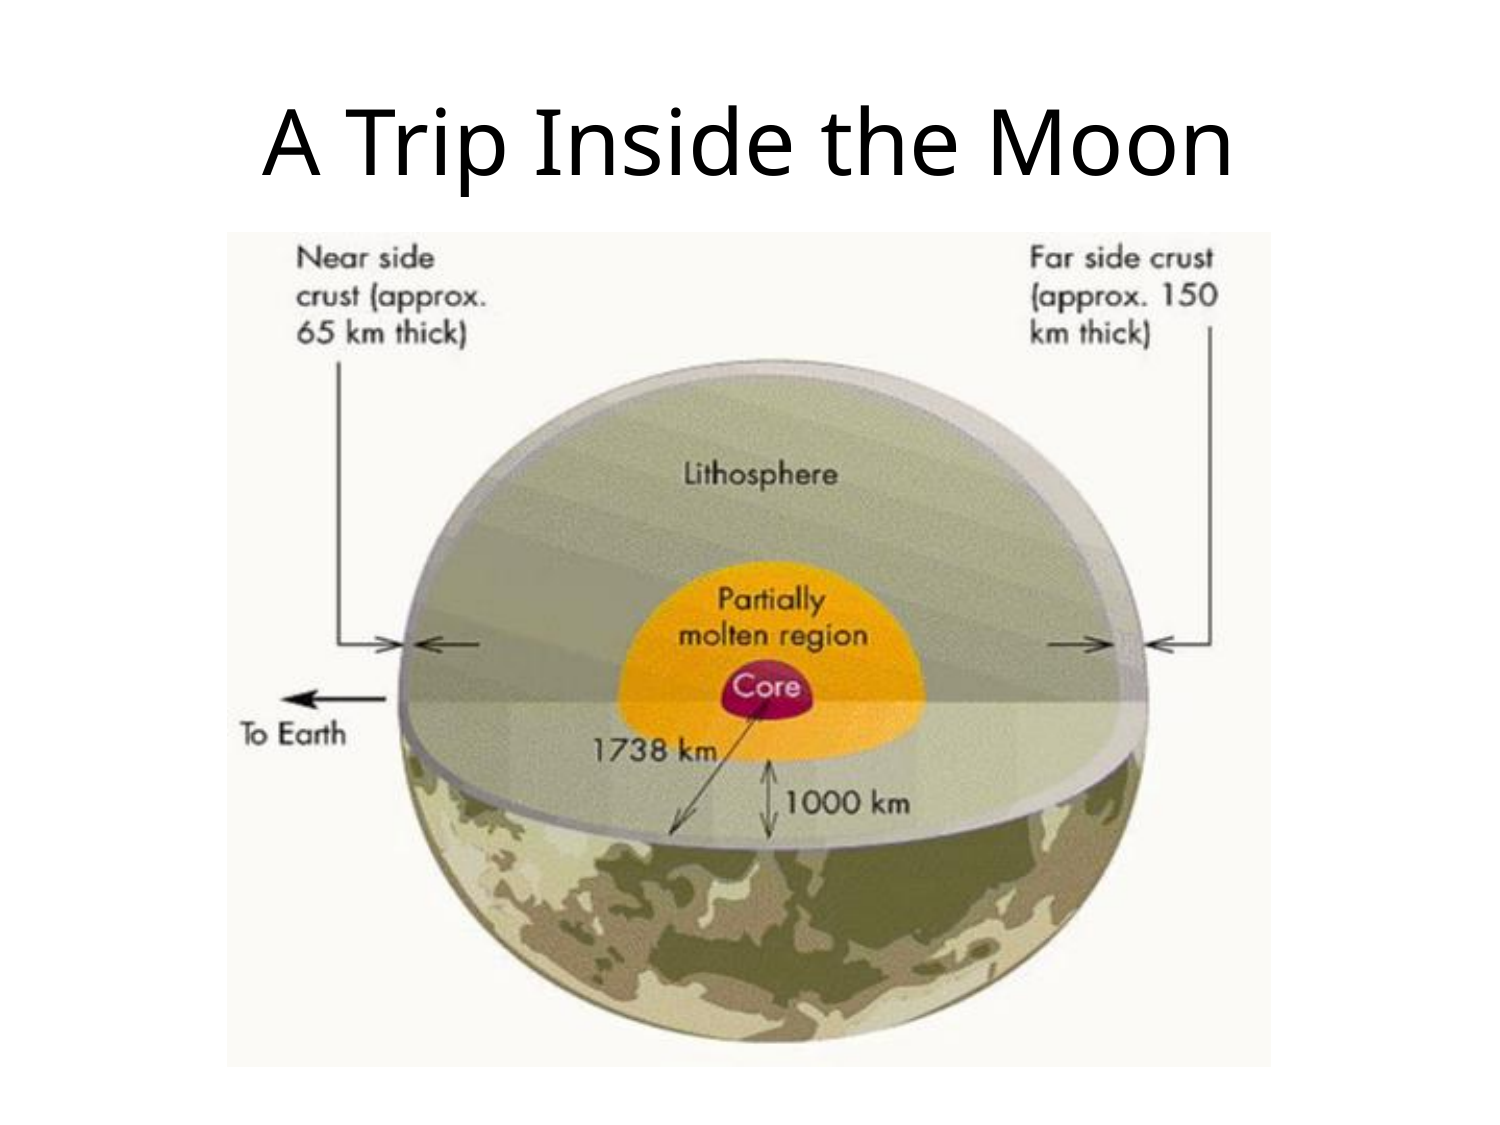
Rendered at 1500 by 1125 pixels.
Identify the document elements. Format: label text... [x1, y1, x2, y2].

picture [226, 232, 1271, 1068]
title A Trip Inside the Moon [75, 45, 1425, 233]
